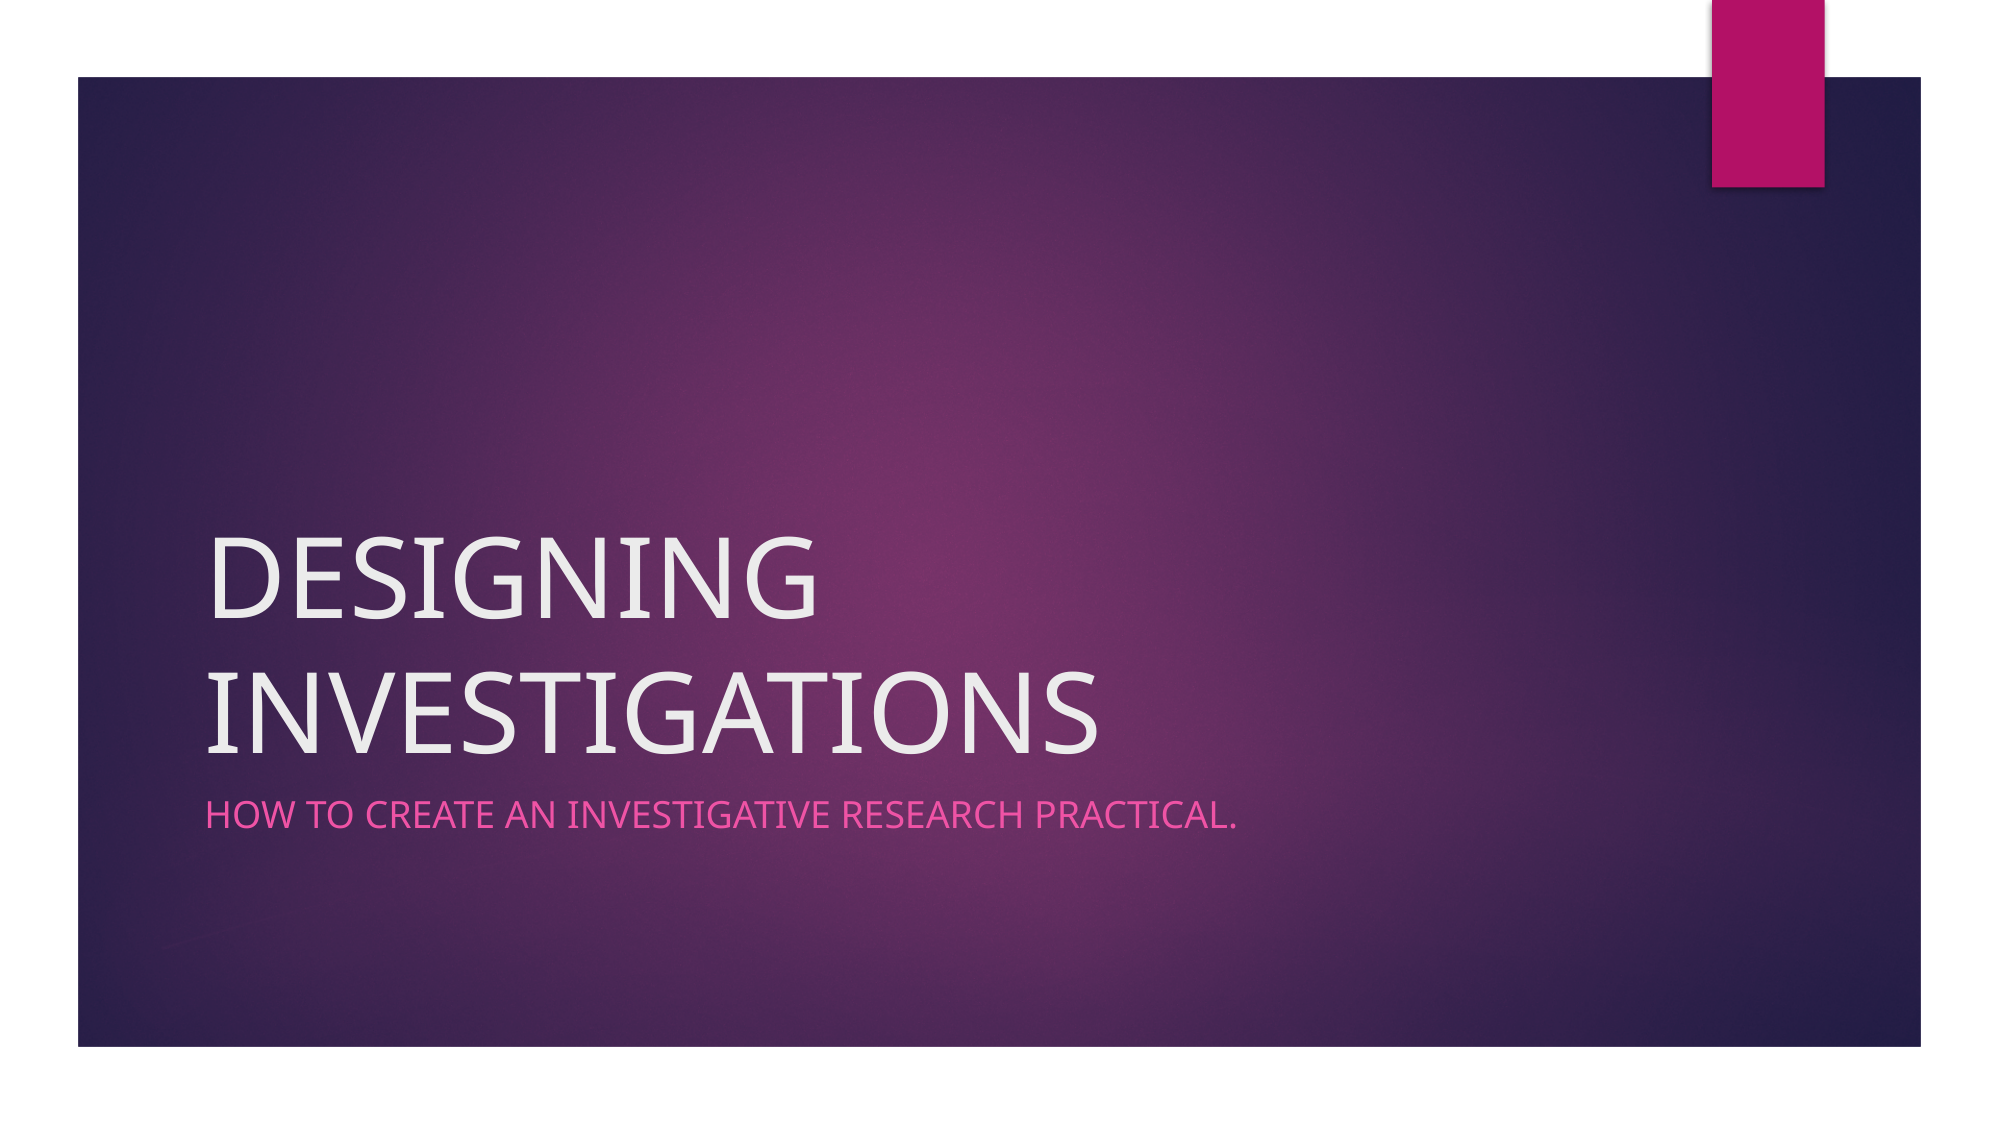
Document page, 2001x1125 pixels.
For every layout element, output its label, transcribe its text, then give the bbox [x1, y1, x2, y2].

subtitle HOW TO CREATE AN INVESTIGATIVE RESEARCH PRACTICAL. [189, 783, 1638, 925]
title DESIGNING INVESTIGATIONS [189, 344, 1638, 783]
